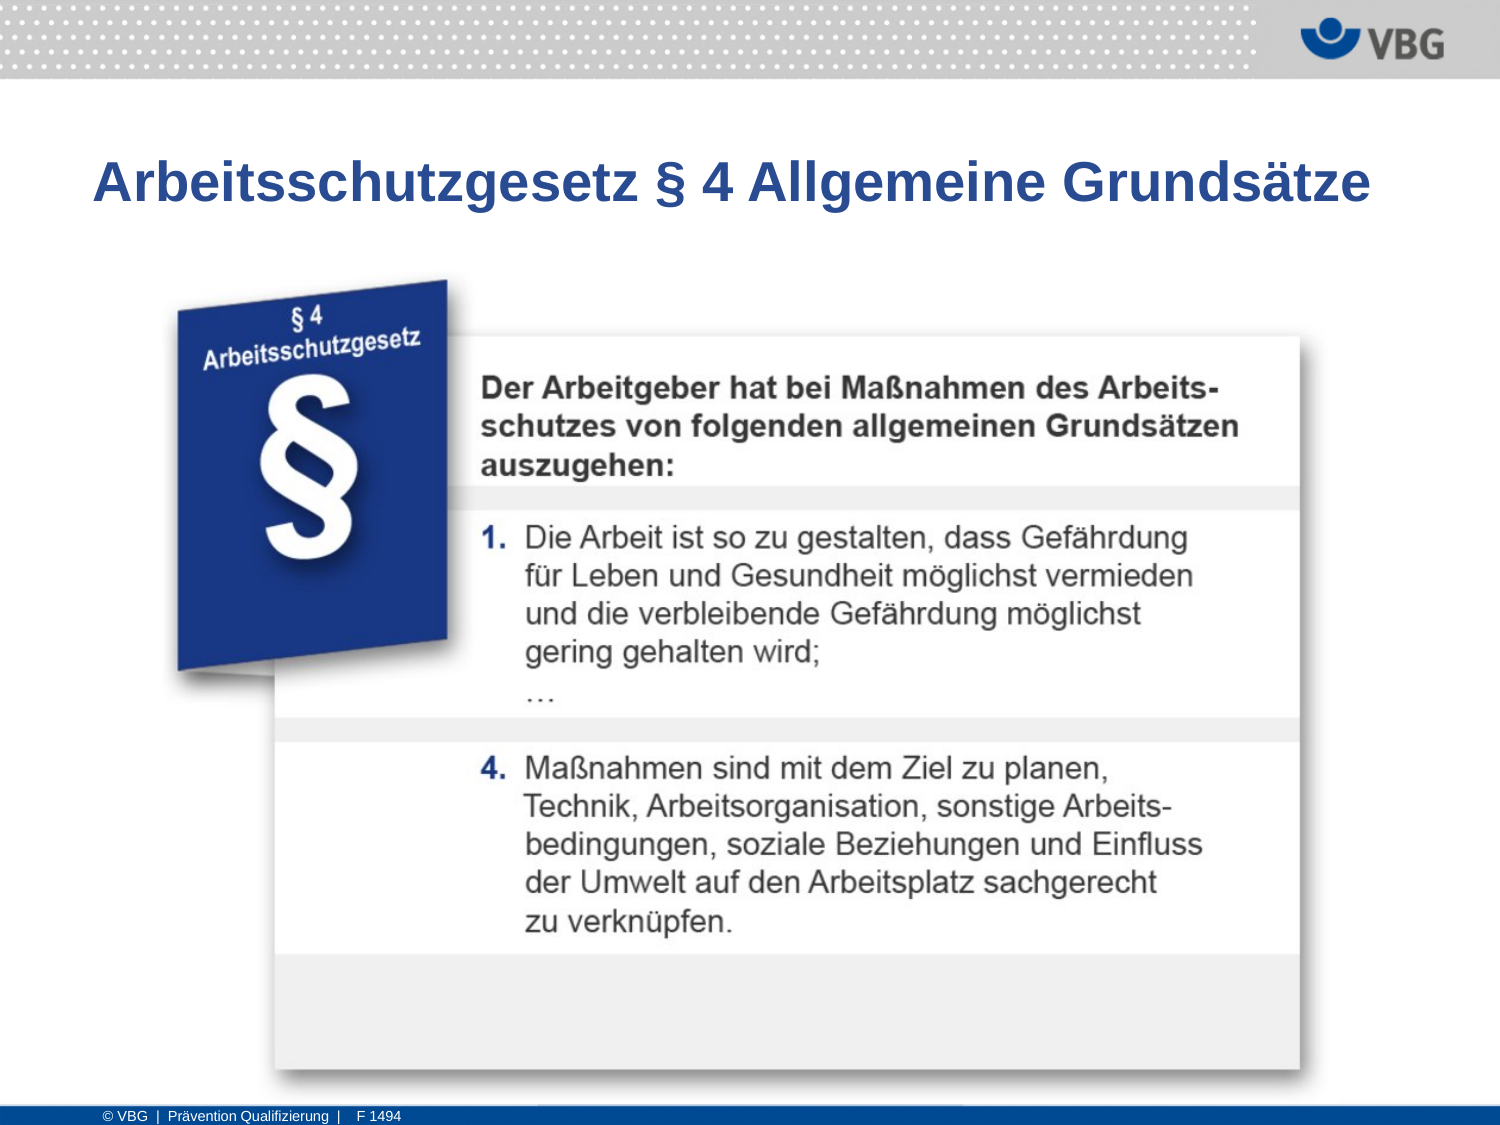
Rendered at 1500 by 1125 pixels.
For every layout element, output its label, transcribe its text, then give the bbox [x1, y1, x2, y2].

list F 1494 [356, 1108, 547, 1125]
picture [0, 0, 1500, 1125]
title Arbeitsschutzgesetz § 4 Allgemeine Grundsätze [92, 112, 1410, 254]
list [162, 270, 1338, 1104]
